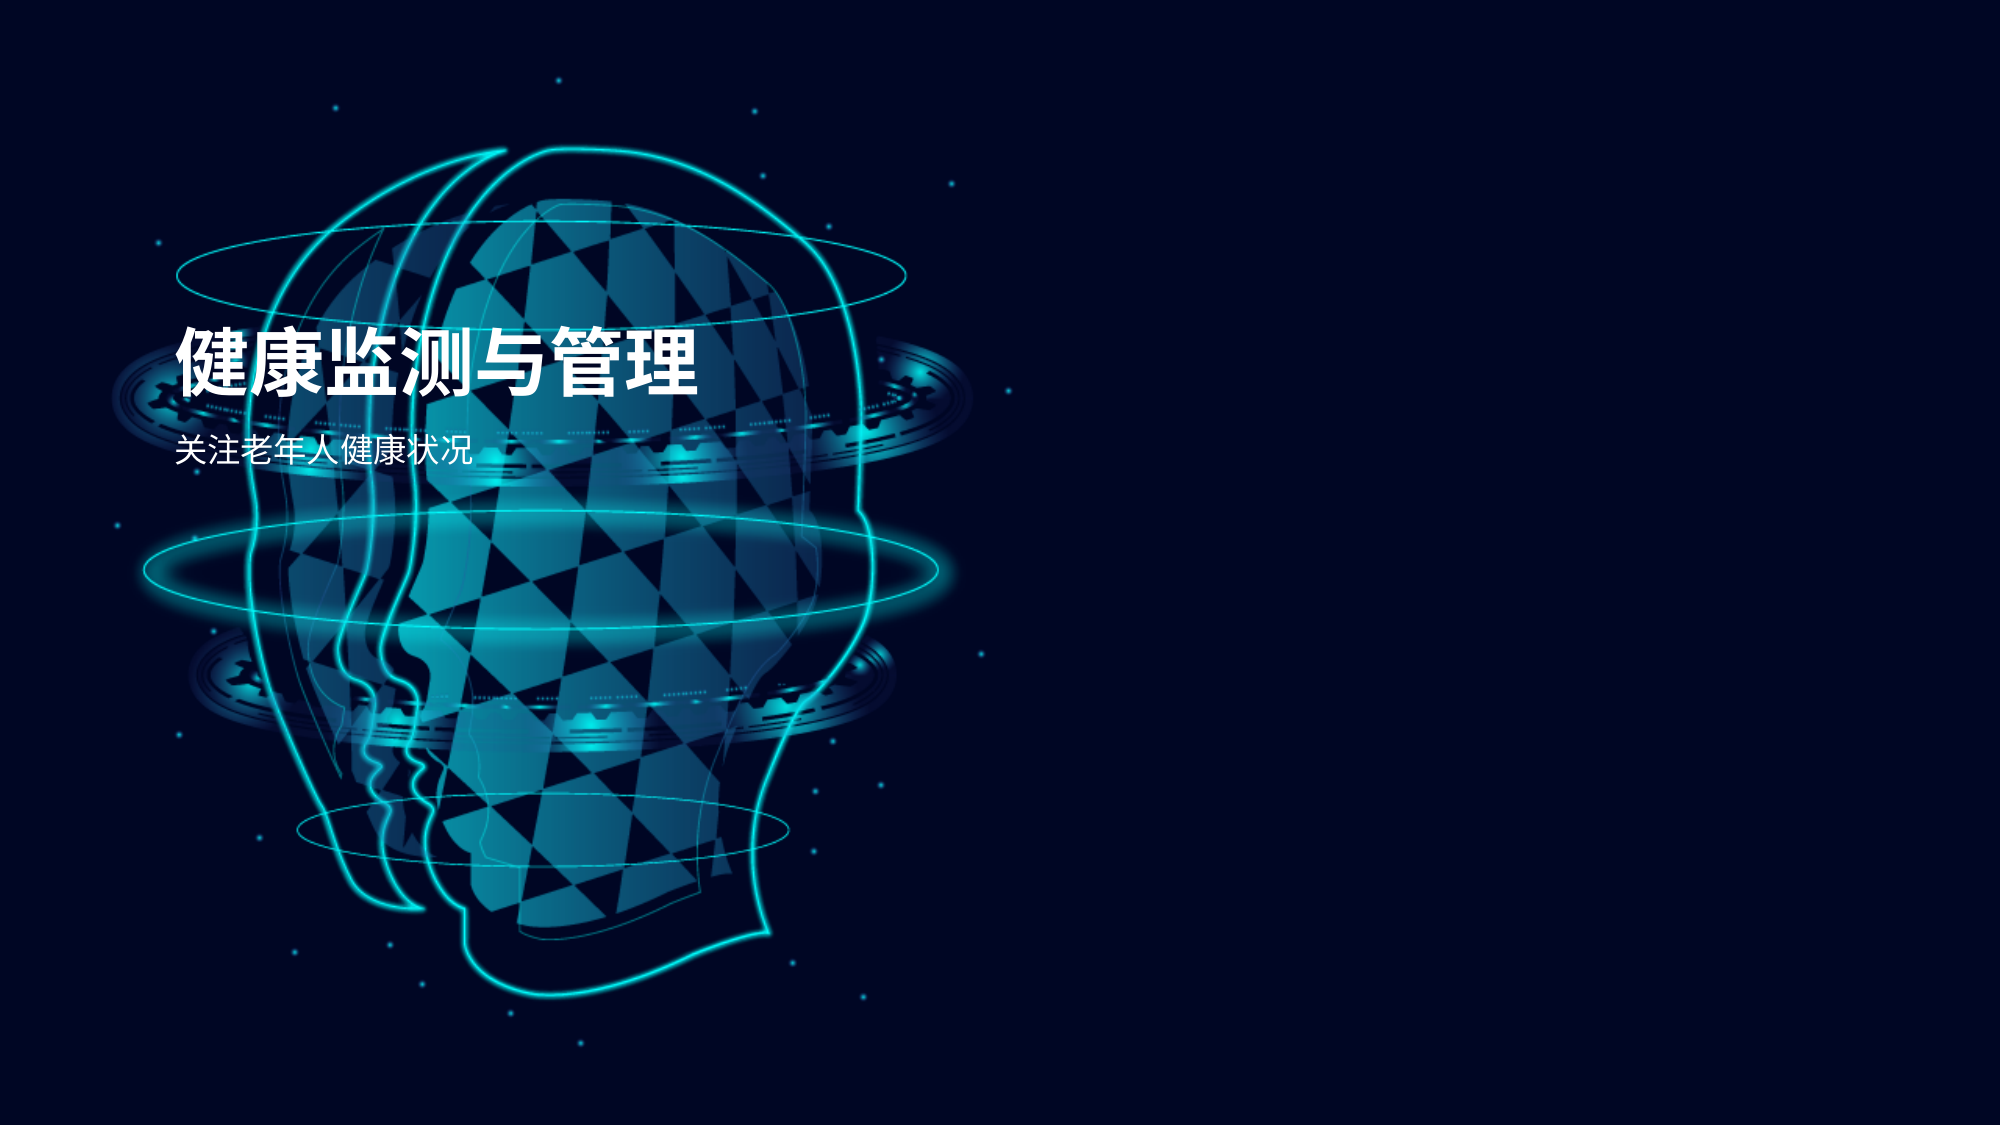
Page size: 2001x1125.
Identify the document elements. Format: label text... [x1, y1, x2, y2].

list 关注老年人健康状况 [159, 413, 1000, 1007]
picture [0, 0, 2000, 1125]
title 健康监测与管理 [159, 187, 1000, 413]
